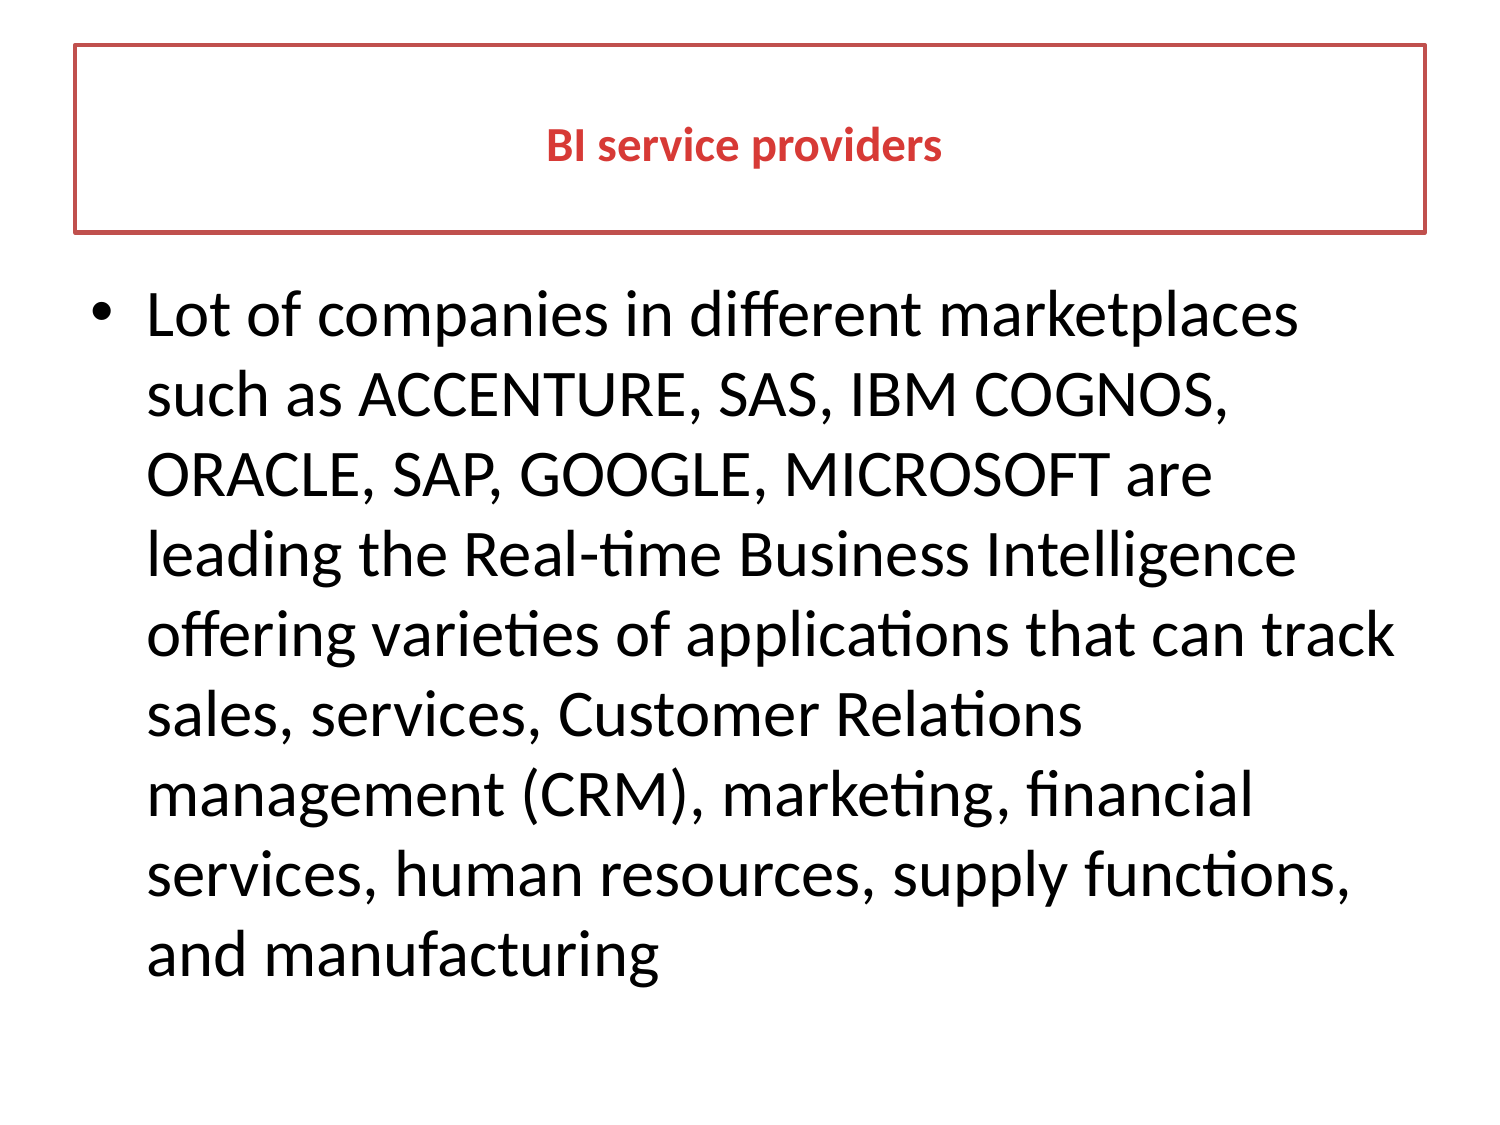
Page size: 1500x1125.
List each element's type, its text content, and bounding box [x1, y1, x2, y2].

list Lot of companies in different marketplaces such as ACCENTURE, SAS, IBM COGNOS, ORACLE, SAP, GOOGLE, MICROSOFT are leading the Real-time Business Intelligence offering varieties of applications that can track sales, services, Customer Relations management (CRM), marketing, financial services, human resources, supply functions, and manufacturing [75, 262, 1425, 1005]
title BI service providers [73, 43, 1427, 235]
